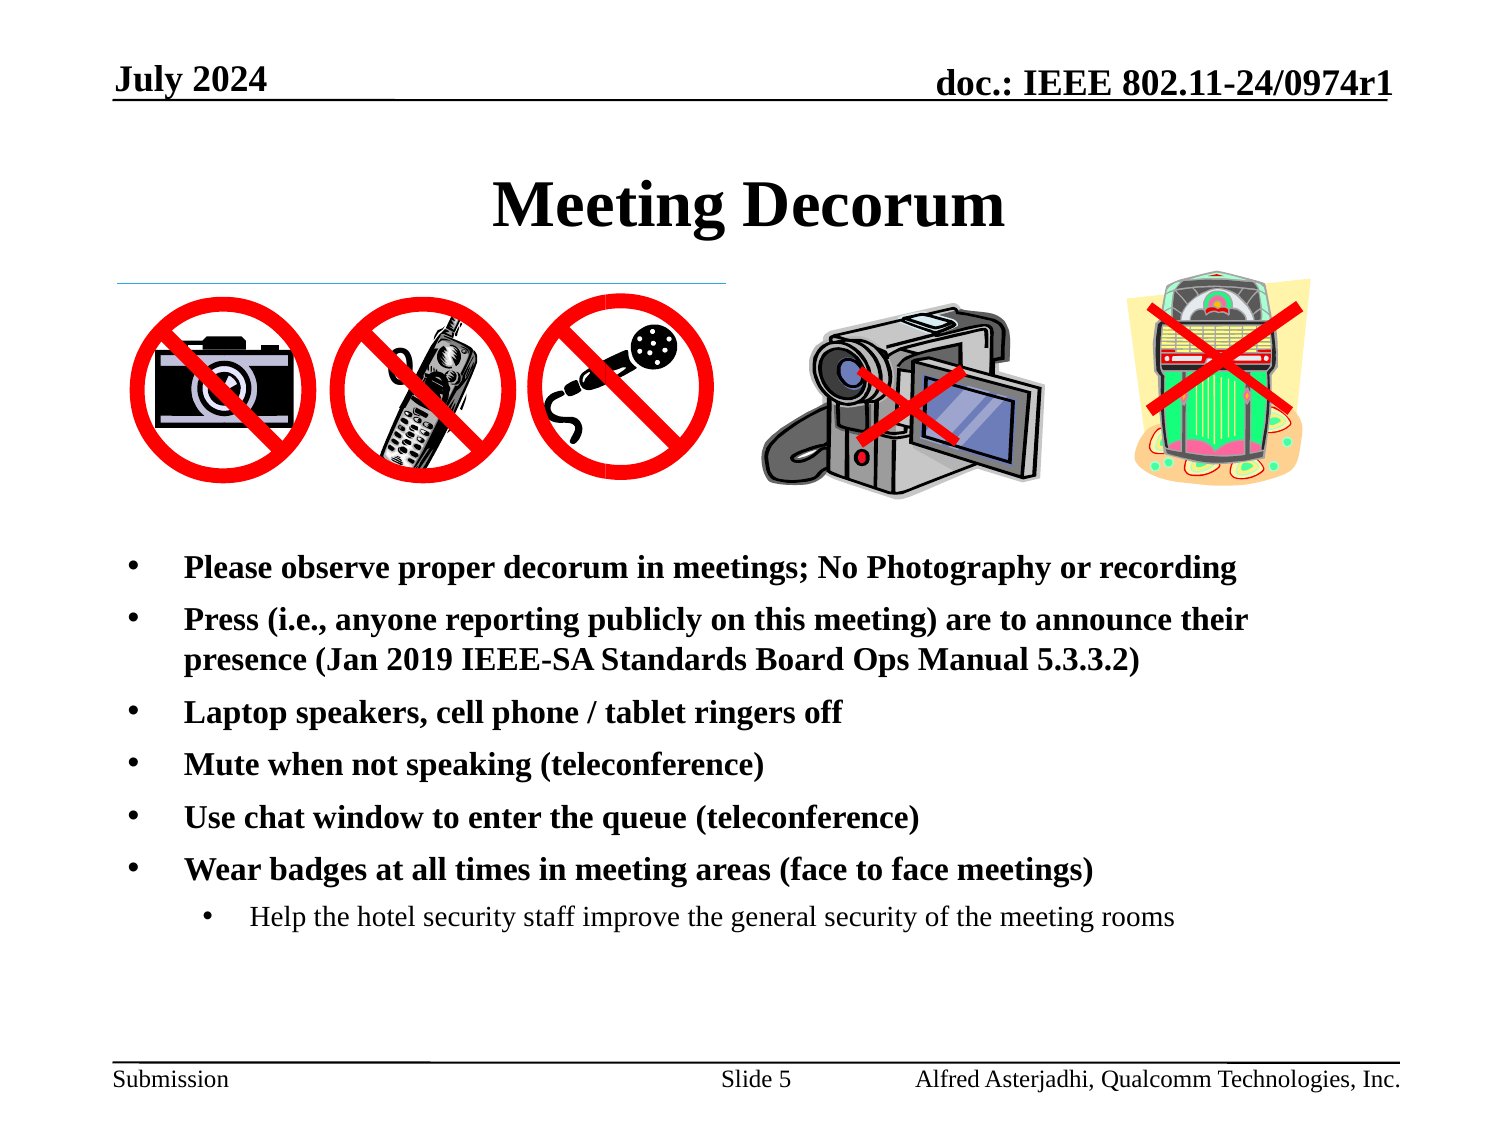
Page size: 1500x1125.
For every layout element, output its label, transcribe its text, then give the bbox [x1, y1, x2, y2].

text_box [117, 283, 727, 484]
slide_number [114, 54, 423, 100]
title Meeting Decorum [112, 112, 1388, 288]
slide_number Slide 5 [712, 1061, 800, 1123]
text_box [1126, 270, 1311, 487]
list Please observe proper decorum in meetings; No Photography or recording Press (i.e., anyone reporting publicly on this meeting) are to announce their presence (Jan 2019 IEEE-SA Standards Board Ops Manual 5.3.3.2) Laptop speakers, cell phone / tablet ringers off Mute when not speaking (teleconference) Use chat window to enter the queue (teleconference) Wear badges at all times in meeting areas (face to face meetings) Help the hotel security staff improve the general security of the meeting rooms [112, 537, 1388, 1000]
footer Alfred Asterjadhi, Qualcomm Technologies, Inc. [878, 1061, 1402, 1093]
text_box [761, 302, 1046, 500]
